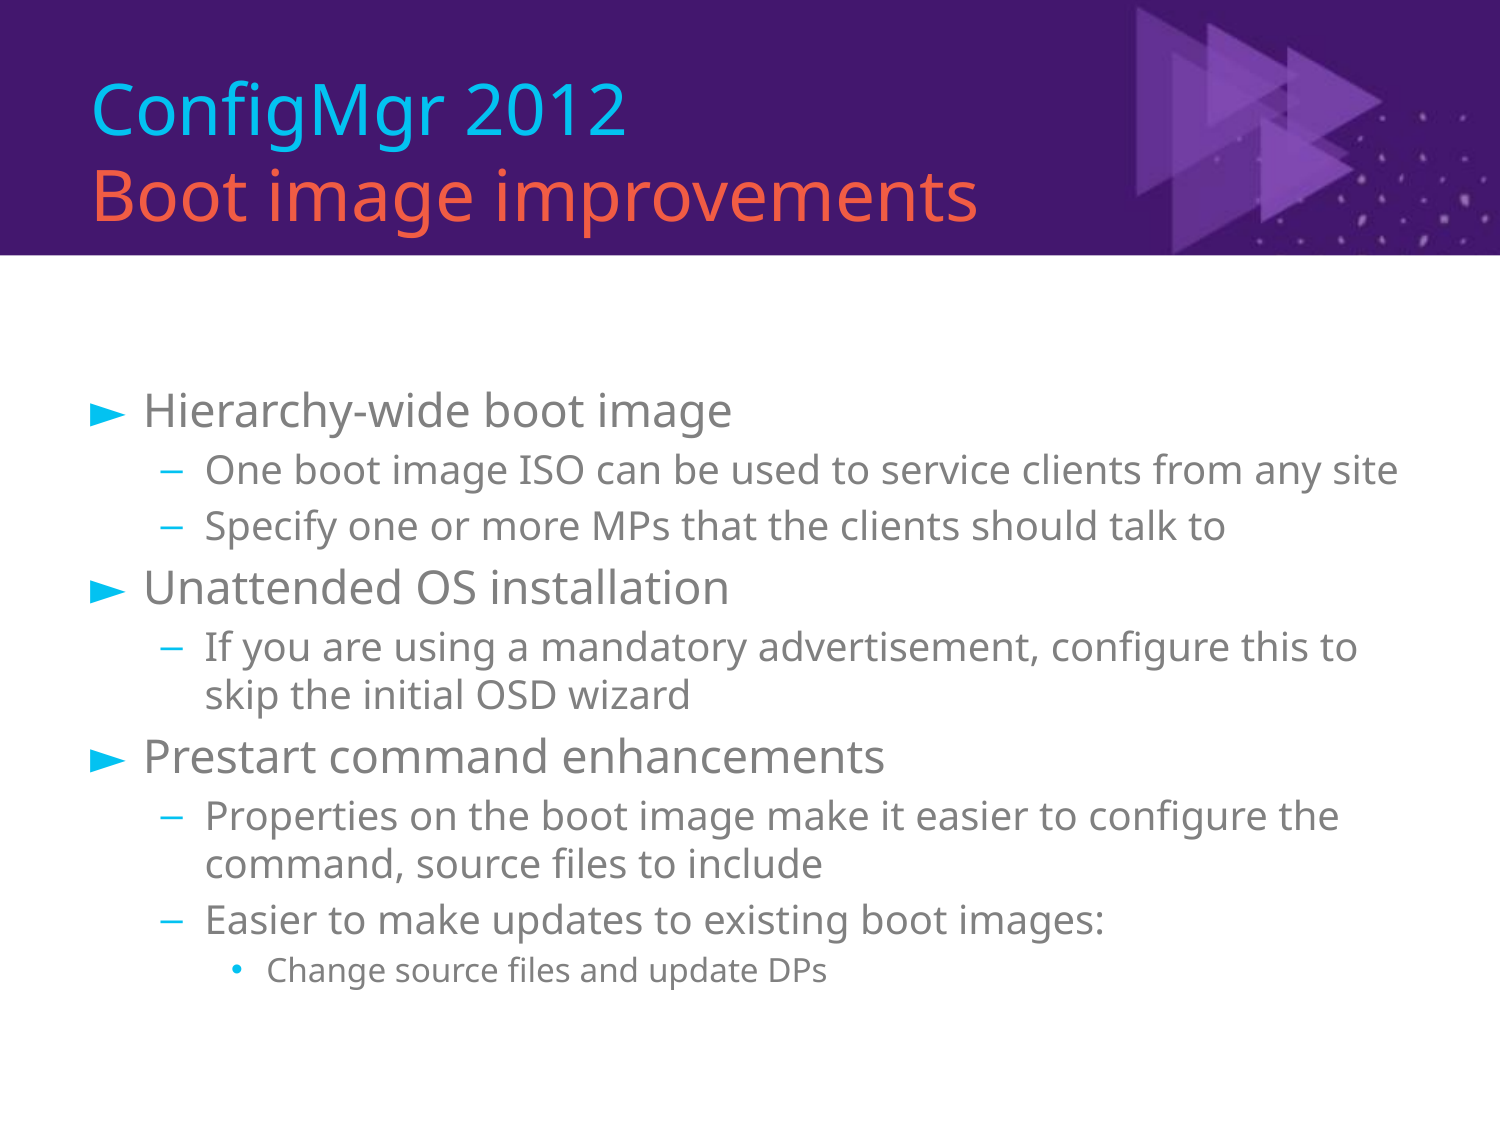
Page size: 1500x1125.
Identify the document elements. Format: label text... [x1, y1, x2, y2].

picture [0, 0, 1500, 255]
list Hierarchy-wide boot image One boot image ISO can be used to service clients from any site Specify one or more MPs that the clients should talk to Unattended OS installation If you are using a mandatory advertisement, configure this to skip the initial OSD wizard Prestart command enhancements Properties on the boot image make it easier to configure the command, source files to include Easier to make updates to existing boot images: Change source files and update DPs [75, 373, 1425, 1005]
title ConfigMgr 2012 Boot image improvements [75, 56, 1425, 244]
